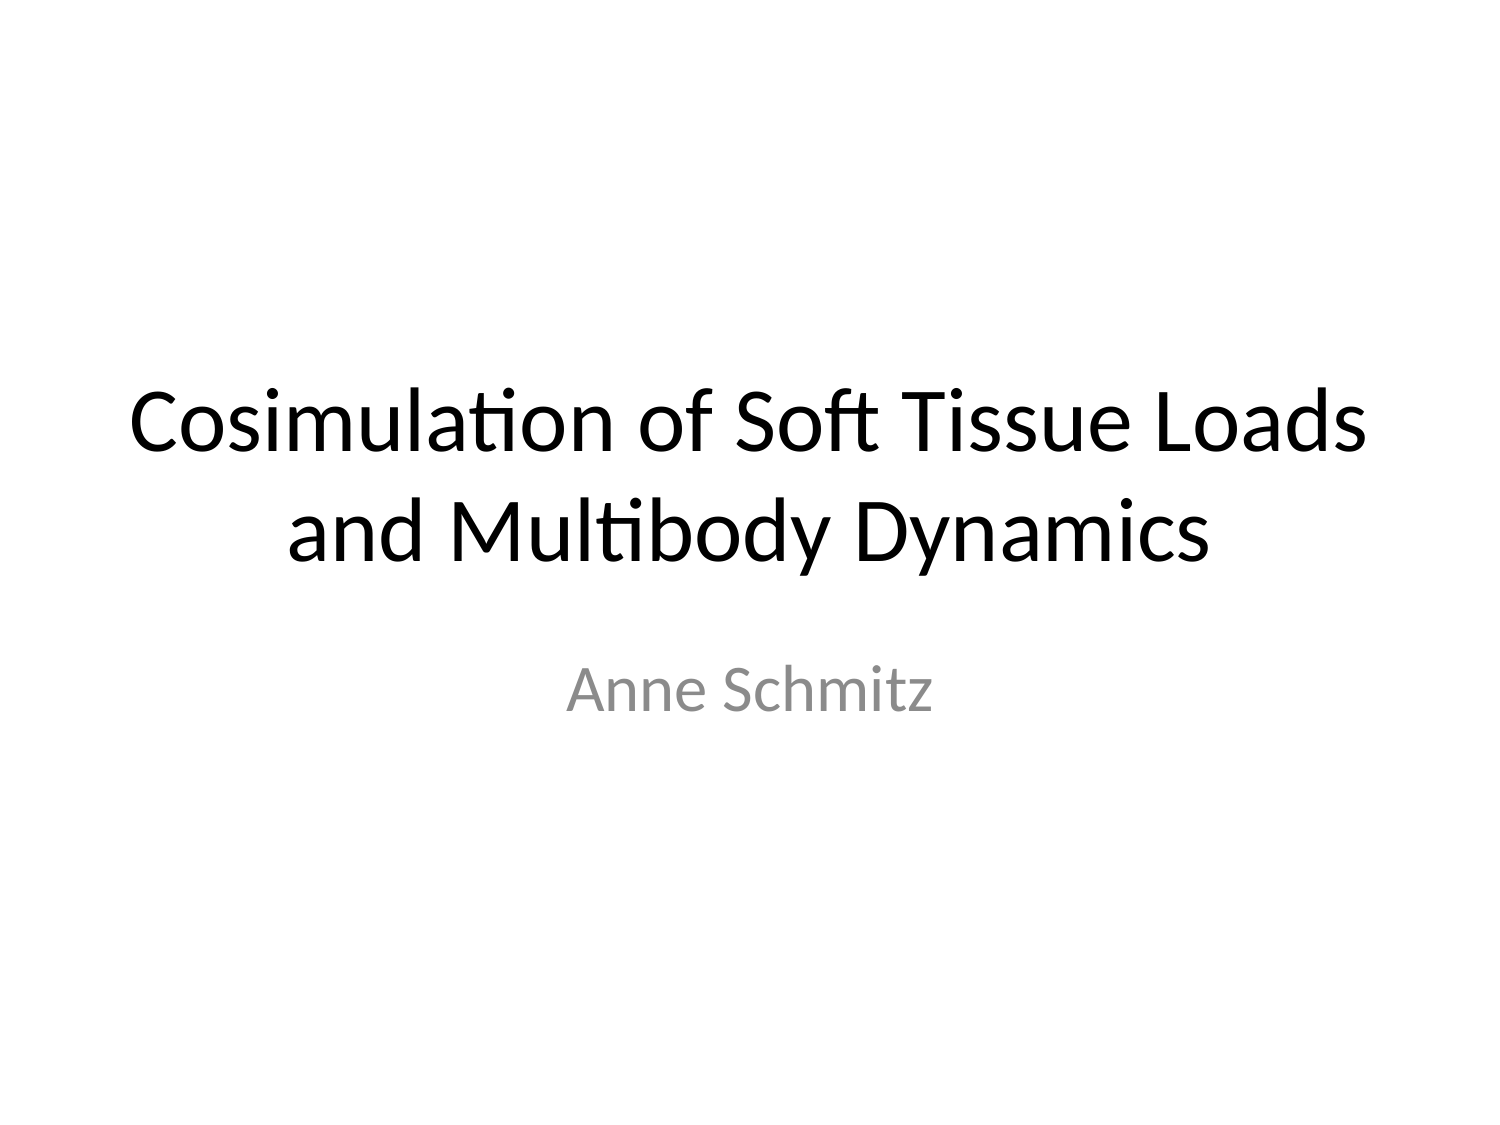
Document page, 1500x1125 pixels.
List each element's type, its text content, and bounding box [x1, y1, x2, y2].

title Cosimulation of Soft Tissue Loads and Multibody Dynamics [112, 349, 1388, 591]
subtitle Anne Schmitz [225, 637, 1275, 925]
